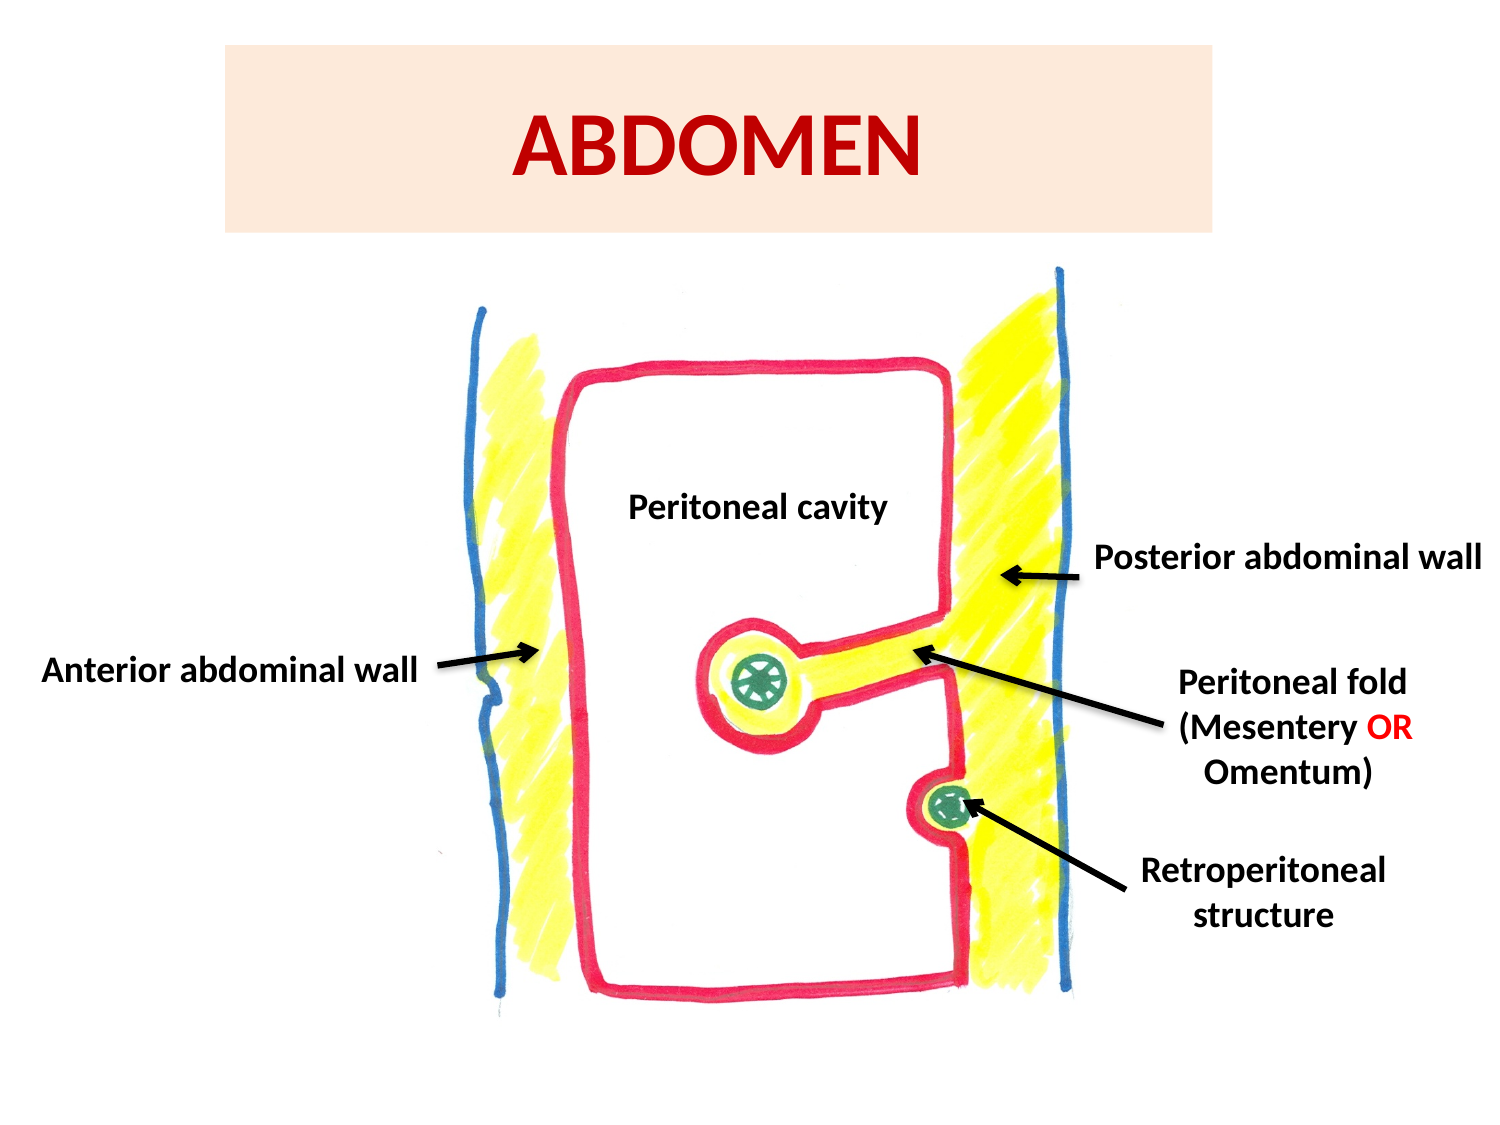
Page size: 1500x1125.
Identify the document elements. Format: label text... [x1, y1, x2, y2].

text_box Retroperitoneal structure [1141, 837, 1402, 943]
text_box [999, 574, 1078, 579]
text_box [437, 649, 540, 666]
text_box Peritoneal fold (Mesentery OR Omentum) [1163, 649, 1437, 800]
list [424, 262, 1138, 1051]
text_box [912, 649, 1163, 726]
text_box Posterior abdominal wall [1141, 524, 1499, 630]
text_box Anterior abdominal wall [26, 637, 419, 743]
title ABDOMEN [225, 45, 1213, 233]
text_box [962, 799, 1126, 891]
